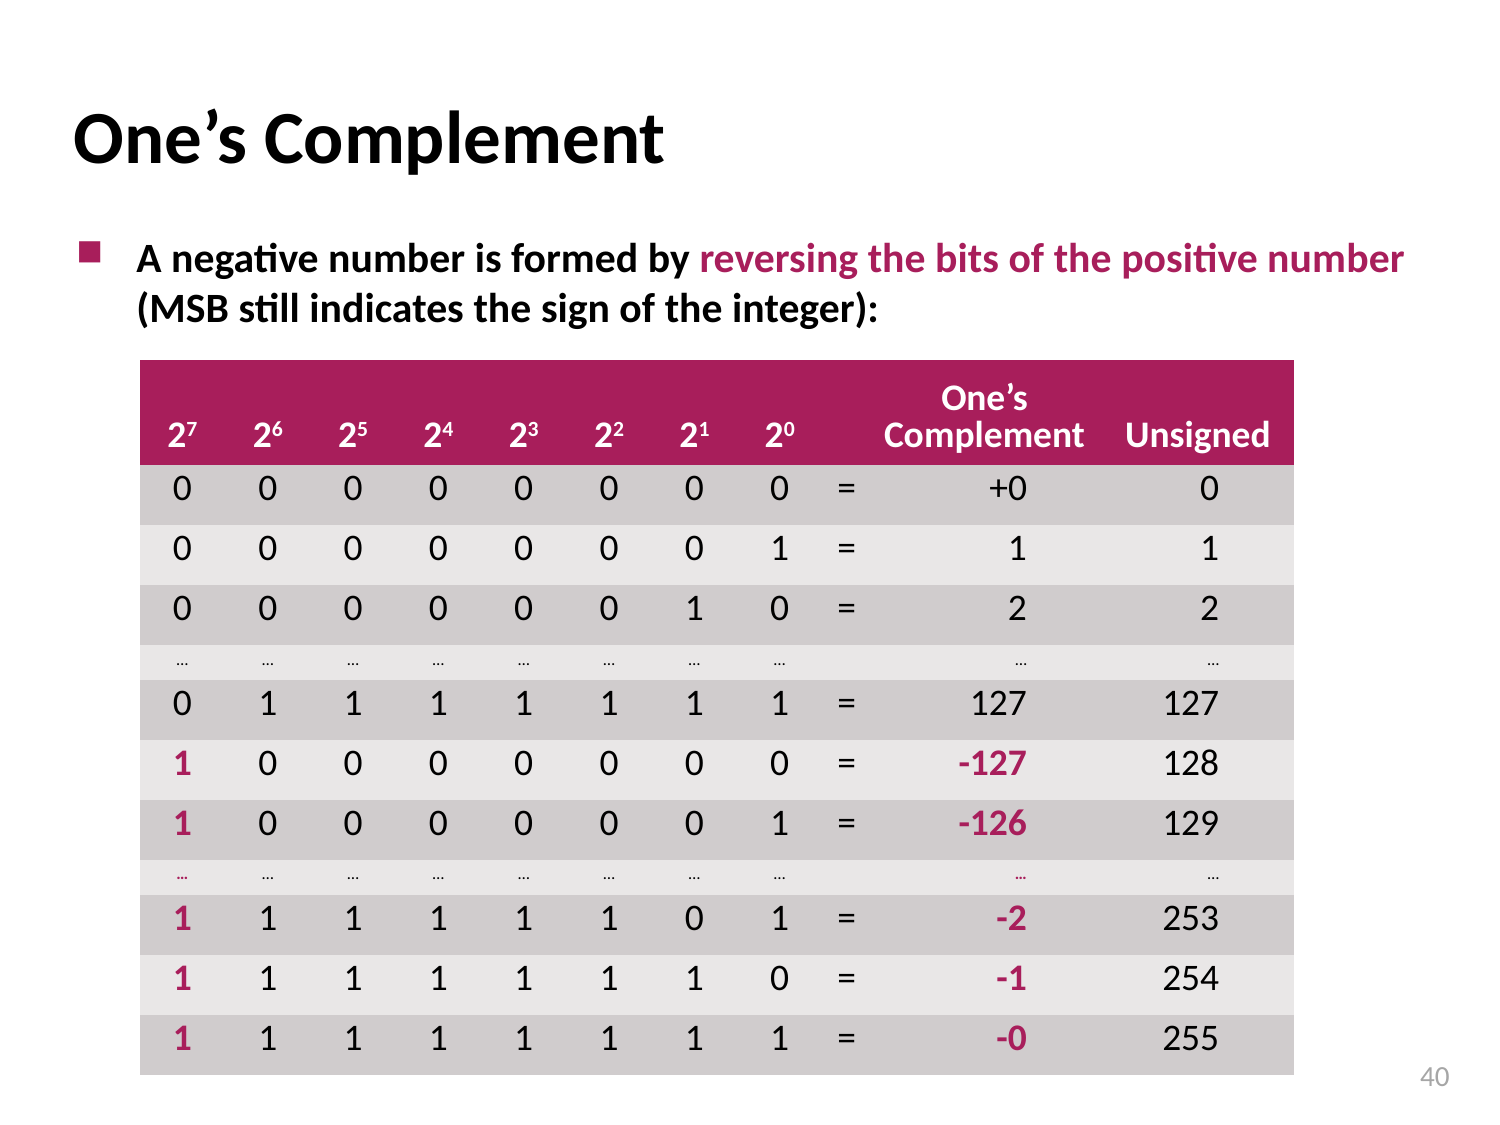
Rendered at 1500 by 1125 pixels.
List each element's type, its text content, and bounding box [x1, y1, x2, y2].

table_cell 1 [652, 955, 737, 1015]
table_cell 1 [652, 1015, 737, 1075]
table_cell … [225, 645, 311, 680]
table_cell … [867, 645, 1102, 680]
table_cell 0 [140, 585, 225, 645]
table_cell 1 [311, 955, 396, 1015]
table_cell 0 [566, 465, 652, 525]
table_cell … [652, 645, 737, 680]
table_cell … [1102, 860, 1294, 895]
table_cell … [566, 645, 652, 680]
table_cell 1 [225, 955, 311, 1015]
table_cell 0 [311, 585, 396, 645]
table_cell 1 [396, 895, 481, 955]
table_header 25 [311, 360, 396, 465]
table_cell = [822, 740, 867, 800]
table_header 20 [737, 360, 822, 465]
table_cell 1 [311, 680, 396, 740]
table_cell … [481, 645, 566, 680]
table_cell 0 [225, 465, 311, 525]
table_cell 1 [140, 800, 225, 860]
table_cell 0 [140, 680, 225, 740]
table_header 23 [481, 360, 566, 465]
table_cell = [822, 585, 867, 645]
table_cell 0 [311, 800, 396, 860]
table_cell 1 [396, 1015, 481, 1075]
table_cell 2 [1102, 585, 1294, 645]
table_cell … [867, 860, 1102, 895]
text_box [112, 200, 1438, 1050]
table_cell 0 [225, 740, 311, 800]
table_cell 0 [737, 740, 822, 800]
table_cell 0 [396, 800, 481, 860]
table_cell 0 [481, 800, 566, 860]
table_cell … [737, 860, 822, 895]
table_cell = [822, 955, 867, 1015]
table_cell -126 [867, 800, 1102, 860]
table_cell 1 [140, 955, 225, 1015]
table_cell 253 [1102, 895, 1294, 955]
table_cell 1 [225, 680, 311, 740]
table_cell … [566, 860, 652, 895]
table_cell 1 [481, 955, 566, 1015]
table_cell 1 [652, 680, 737, 740]
table_cell 1 [737, 680, 822, 740]
table_cell 1 [737, 1015, 822, 1075]
table_cell … [652, 860, 737, 895]
table_cell [822, 645, 867, 680]
table_cell 1 [737, 525, 822, 585]
table_header 27 [140, 360, 225, 465]
table_cell 0 [396, 525, 481, 585]
table_cell 1 [566, 955, 652, 1015]
table_header One’s Complement [867, 360, 1102, 465]
table_cell = [822, 680, 867, 740]
table_cell 1 [652, 585, 737, 645]
table_cell … [396, 860, 481, 895]
table_cell 0 [1102, 465, 1294, 525]
table_cell 1 [481, 895, 566, 955]
table_cell 1 [311, 1015, 396, 1075]
table_cell 0 [140, 525, 225, 585]
table_cell 127 [867, 680, 1102, 740]
table_cell 1 [481, 680, 566, 740]
table_cell = [822, 525, 867, 585]
table_cell … [311, 860, 396, 895]
table_cell 1 [1102, 525, 1294, 585]
table_cell 1 [140, 740, 225, 800]
table_cell 1 [396, 955, 481, 1015]
table_cell -127 [867, 740, 1102, 800]
table_cell … [225, 860, 311, 895]
table_cell 2 [867, 585, 1102, 645]
table_cell 1 [225, 1015, 311, 1075]
table_cell 0 [652, 800, 737, 860]
table_cell 1 [481, 1015, 566, 1075]
table_cell 0 [737, 585, 822, 645]
table_cell -2 [867, 895, 1102, 955]
table_header [822, 360, 867, 465]
table_cell 0 [481, 585, 566, 645]
table_cell … [737, 645, 822, 680]
table_cell … [481, 860, 566, 895]
table_cell … [1102, 645, 1294, 680]
table_cell -1 [867, 955, 1102, 1015]
table_cell 1 [566, 680, 652, 740]
table_cell 0 [481, 465, 566, 525]
table_cell 0 [566, 800, 652, 860]
table_cell 0 [311, 525, 396, 585]
table_cell 0 [140, 465, 225, 525]
table_cell 1 [737, 895, 822, 955]
table_cell 0 [311, 740, 396, 800]
table_cell 0 [311, 465, 396, 525]
table_cell … [140, 645, 225, 680]
table_cell 254 [1102, 955, 1294, 1015]
table_cell 1 [867, 525, 1102, 585]
table_cell 0 [396, 585, 481, 645]
table_cell +0 [867, 465, 1102, 525]
table_cell -0 [867, 1015, 1102, 1075]
table_cell [822, 860, 867, 895]
table_cell 0 [481, 740, 566, 800]
table_cell 128 [1102, 740, 1294, 800]
table_cell … [396, 645, 481, 680]
table_cell 1 [396, 680, 481, 740]
table_cell 0 [396, 740, 481, 800]
table_header 24 [396, 360, 481, 465]
table_cell 0 [652, 740, 737, 800]
title One’s Complement [58, 71, 1305, 197]
table_cell 0 [566, 525, 652, 585]
table_cell 1 [737, 800, 822, 860]
table_cell 0 [652, 465, 737, 525]
table_cell 1 [140, 1015, 225, 1075]
table_cell … [311, 645, 396, 680]
table_header 22 [566, 360, 652, 465]
list A negative number is formed by reversing the bits of the positive number (MSB still indicates the sign of the integer): [64, 223, 1463, 1101]
table_cell 0 [566, 585, 652, 645]
table_cell = [822, 895, 867, 955]
table_header 26 [225, 360, 311, 465]
table_cell 0 [481, 525, 566, 585]
table_cell 0 [737, 955, 822, 1015]
table_cell 0 [652, 525, 737, 585]
table_cell 1 [566, 1015, 652, 1075]
table_cell 255 [1102, 1015, 1294, 1075]
table_cell 127 [1102, 680, 1294, 740]
table_cell 1 [311, 895, 396, 955]
table_cell 0 [652, 895, 737, 955]
table_cell 0 [566, 740, 652, 800]
table_cell 0 [396, 465, 481, 525]
table_cell 1 [225, 895, 311, 955]
table_header Unsigned [1102, 360, 1294, 465]
table_cell 129 [1102, 800, 1294, 860]
table_cell 0 [737, 465, 822, 525]
table_cell 0 [225, 525, 311, 585]
table_cell = [822, 1015, 867, 1075]
table_cell = [822, 800, 867, 860]
table_header 21 [652, 360, 737, 465]
table_cell 1 [140, 895, 225, 955]
table_cell 0 [225, 585, 311, 645]
table_cell … [140, 860, 225, 895]
table_cell = [822, 465, 867, 525]
table_cell 0 [225, 800, 311, 860]
table_cell 1 [566, 895, 652, 955]
